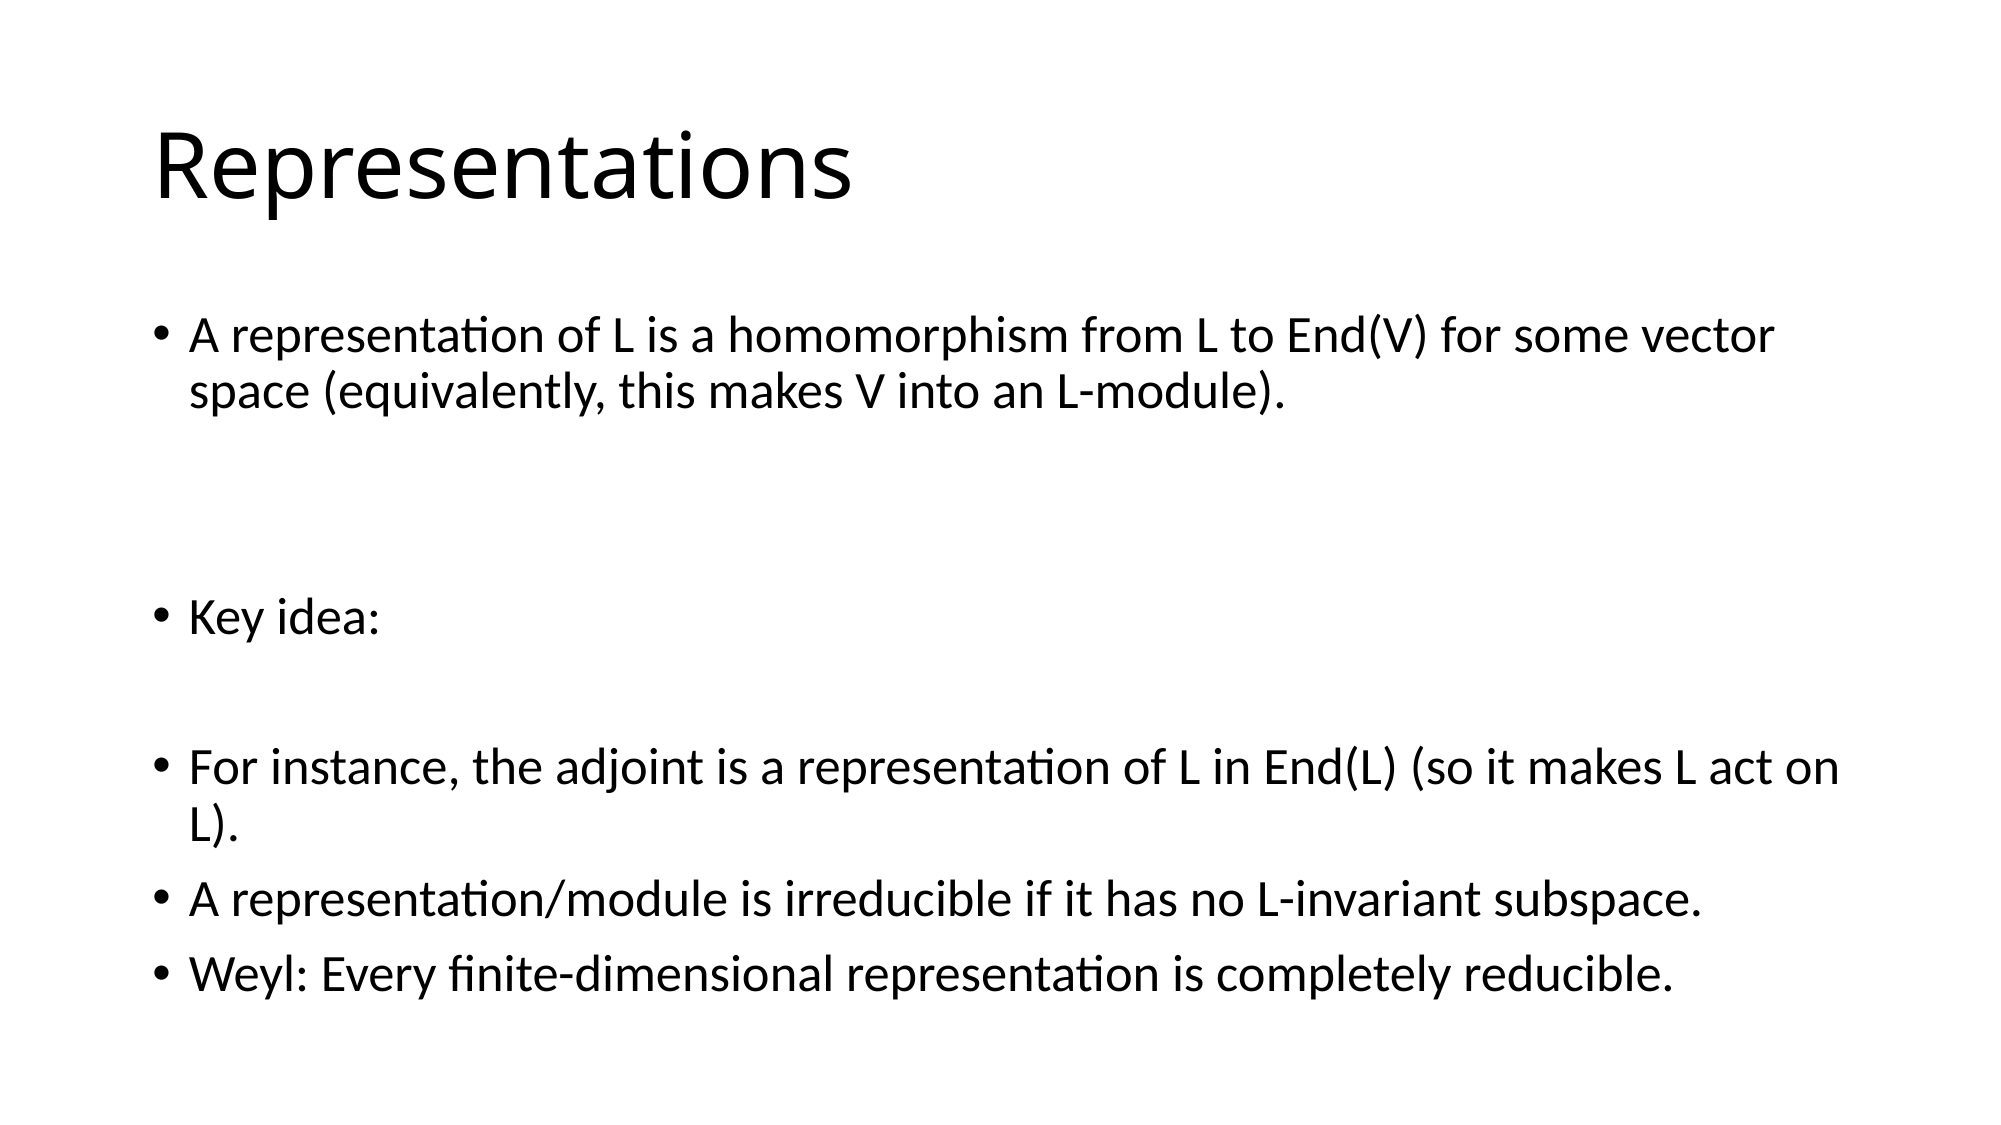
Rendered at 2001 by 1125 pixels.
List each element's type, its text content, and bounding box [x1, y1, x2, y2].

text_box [894, 392, 1144, 528]
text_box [130, 386, 623, 538]
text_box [1192, 371, 1599, 541]
title Representations [137, 59, 1863, 278]
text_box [677, 403, 858, 529]
